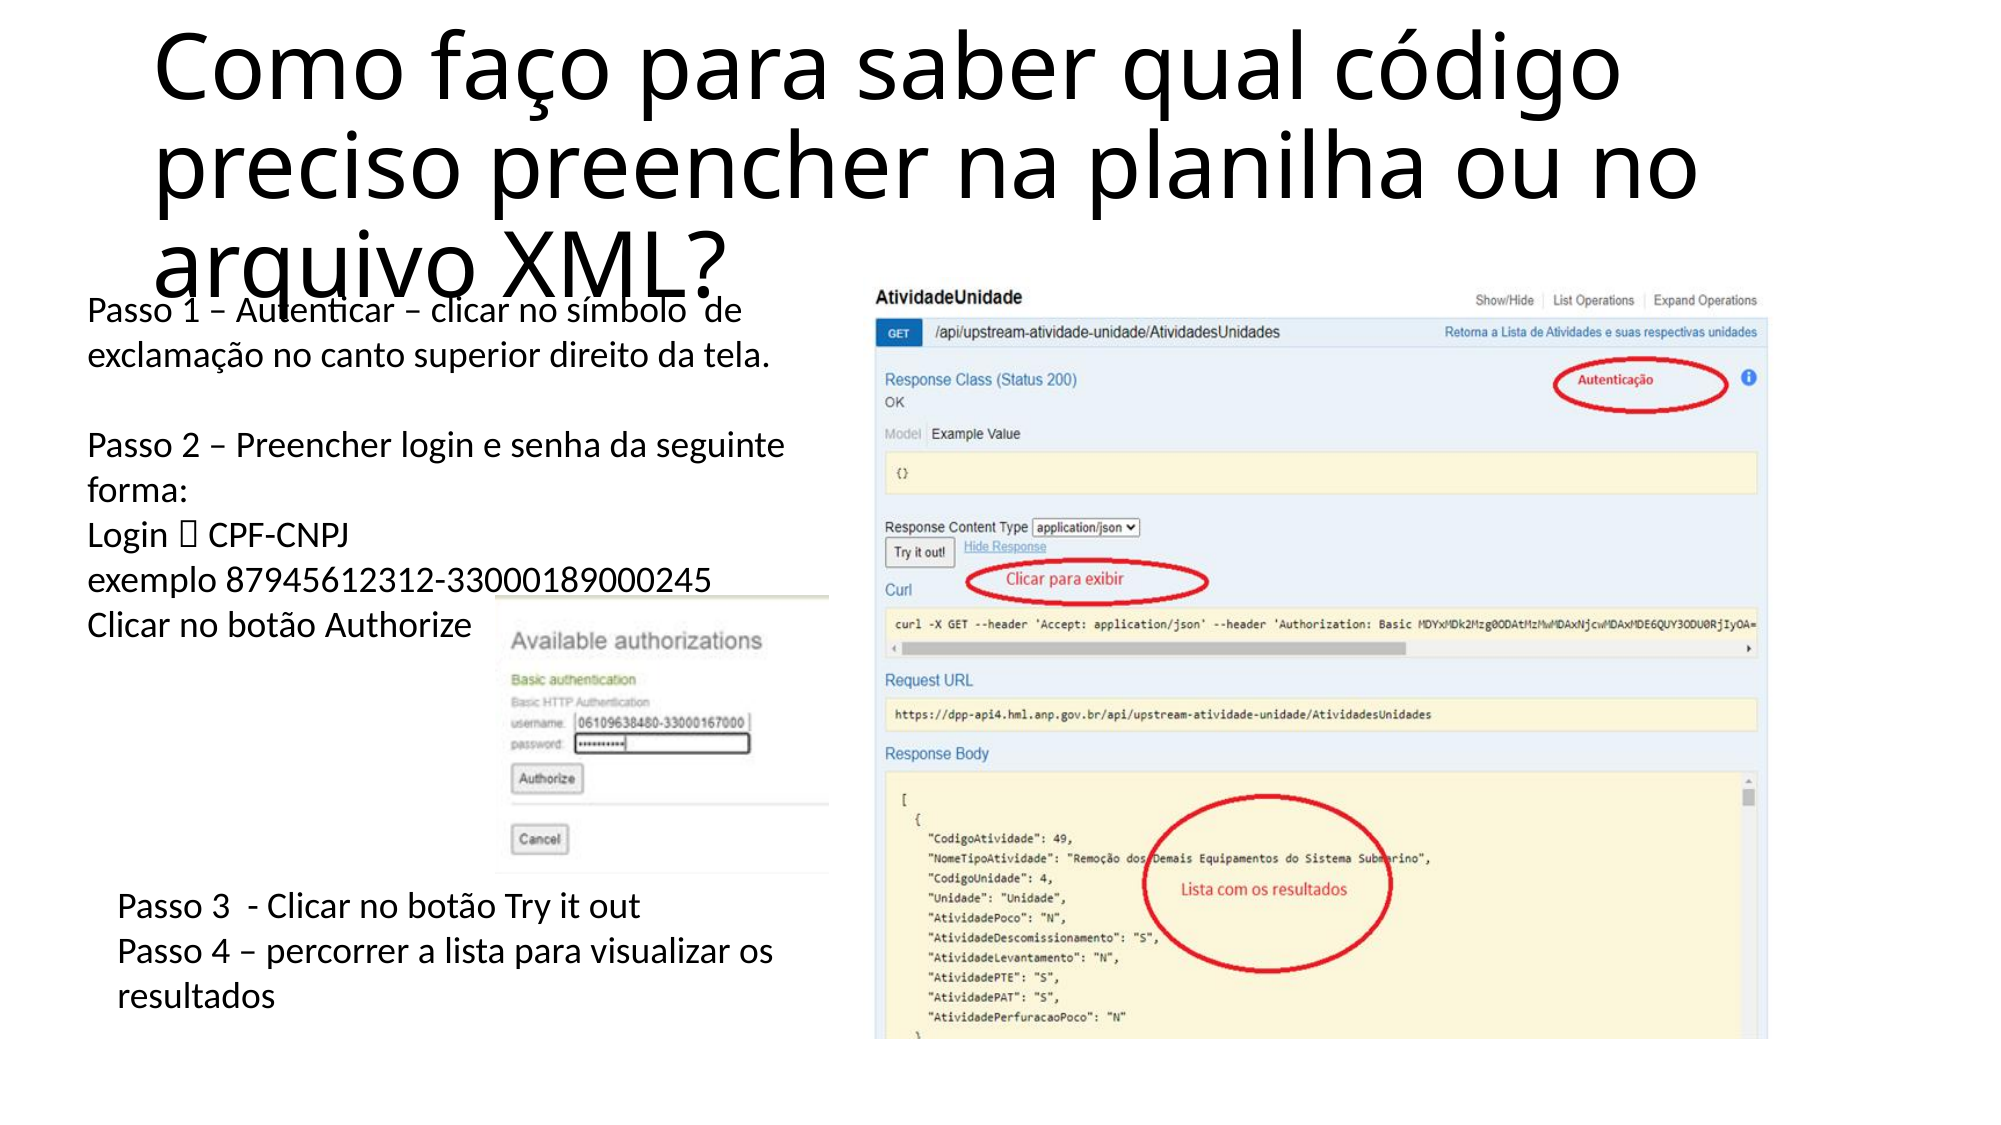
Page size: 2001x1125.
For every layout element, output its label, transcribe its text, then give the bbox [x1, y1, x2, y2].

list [863, 277, 1791, 1039]
picture [495, 595, 829, 874]
title Como faço para saber qual código preciso preencher na planilha ou no arquivo XML? [137, 59, 1863, 278]
text_box Passo 1 – Autenticar – clicar no símbolo de exclamação no canto superior direito da tela. Passo 2 – Preencher login e senha da seguinte forma: Login  CPF-CNPJ exemplo 87945612312-33000189000245 Clicar no botão Authorize [72, 277, 863, 697]
text_box Passo 3 - Clicar no botão Try it out Passo 4 – percorrer a lista para visualizar os resultados [102, 873, 793, 1069]
